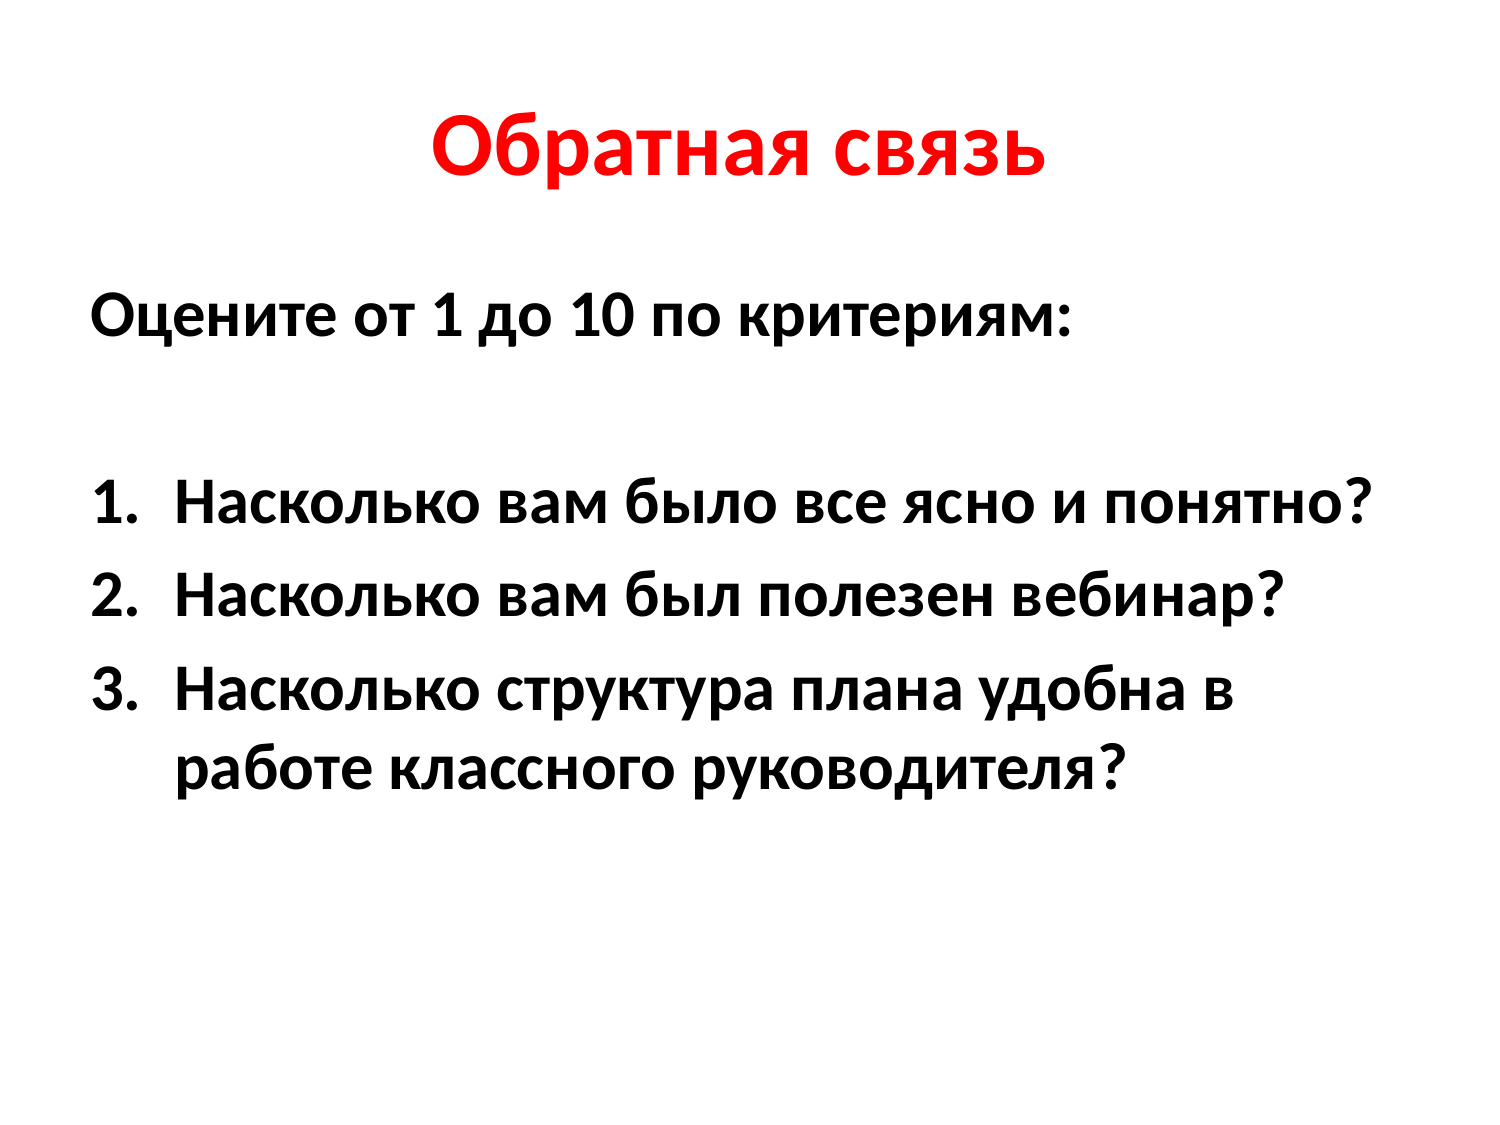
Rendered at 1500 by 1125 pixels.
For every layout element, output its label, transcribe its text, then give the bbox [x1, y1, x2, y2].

list Оцените от 1 до 10 по критериям: Насколько вам было все ясно и понятно? Насколько вам был полезен вебинар? Насколько структура плана удобна в работе классного руководителя? [75, 262, 1425, 1005]
title Обратная связь [75, 45, 1425, 233]
